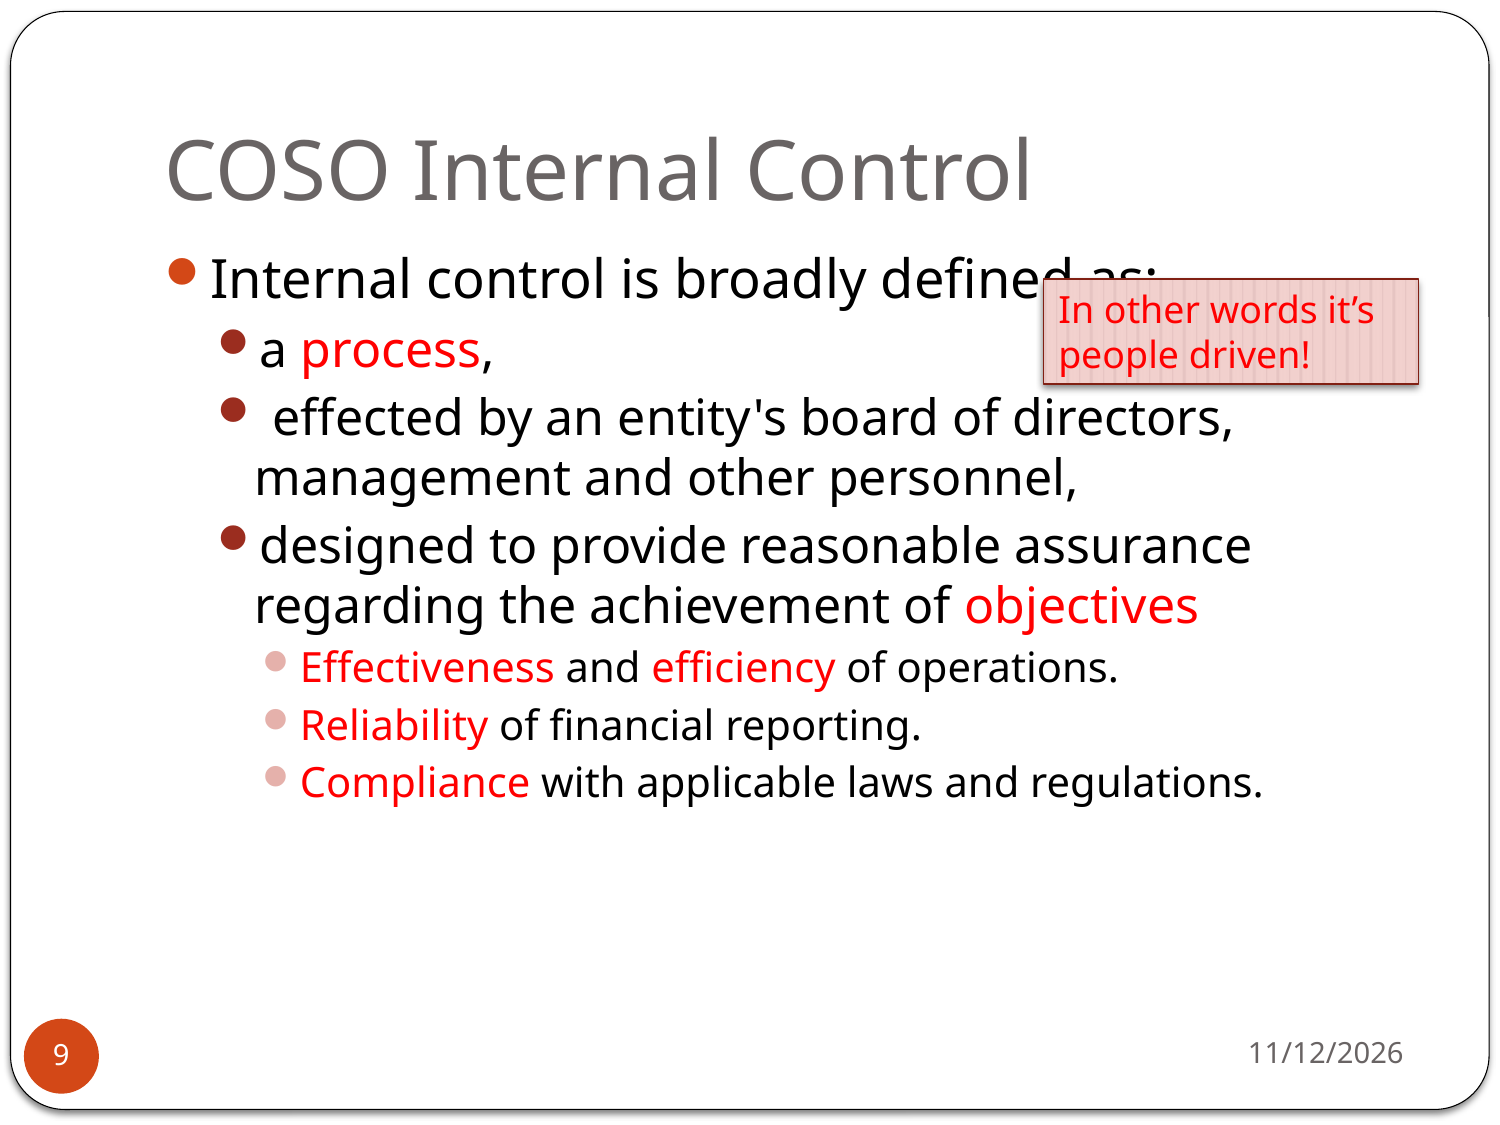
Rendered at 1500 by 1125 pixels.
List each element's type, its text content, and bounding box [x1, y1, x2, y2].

list Internal control is broadly defined as: a process, effected by an entity's board of directors, management and other personnel, designed to provide reasonable assurance regarding the achievement of objectives Effectiveness and efficiency of operations. Reliability of financial reporting. Compliance with applicable laws and regulations. [150, 237, 1425, 988]
text_box In other words it’s people driven! [1043, 278, 1419, 385]
slide_number 9 [23, 1018, 99, 1094]
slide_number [1012, 1015, 1419, 1094]
title COSO Internal Control [150, 45, 1425, 233]
